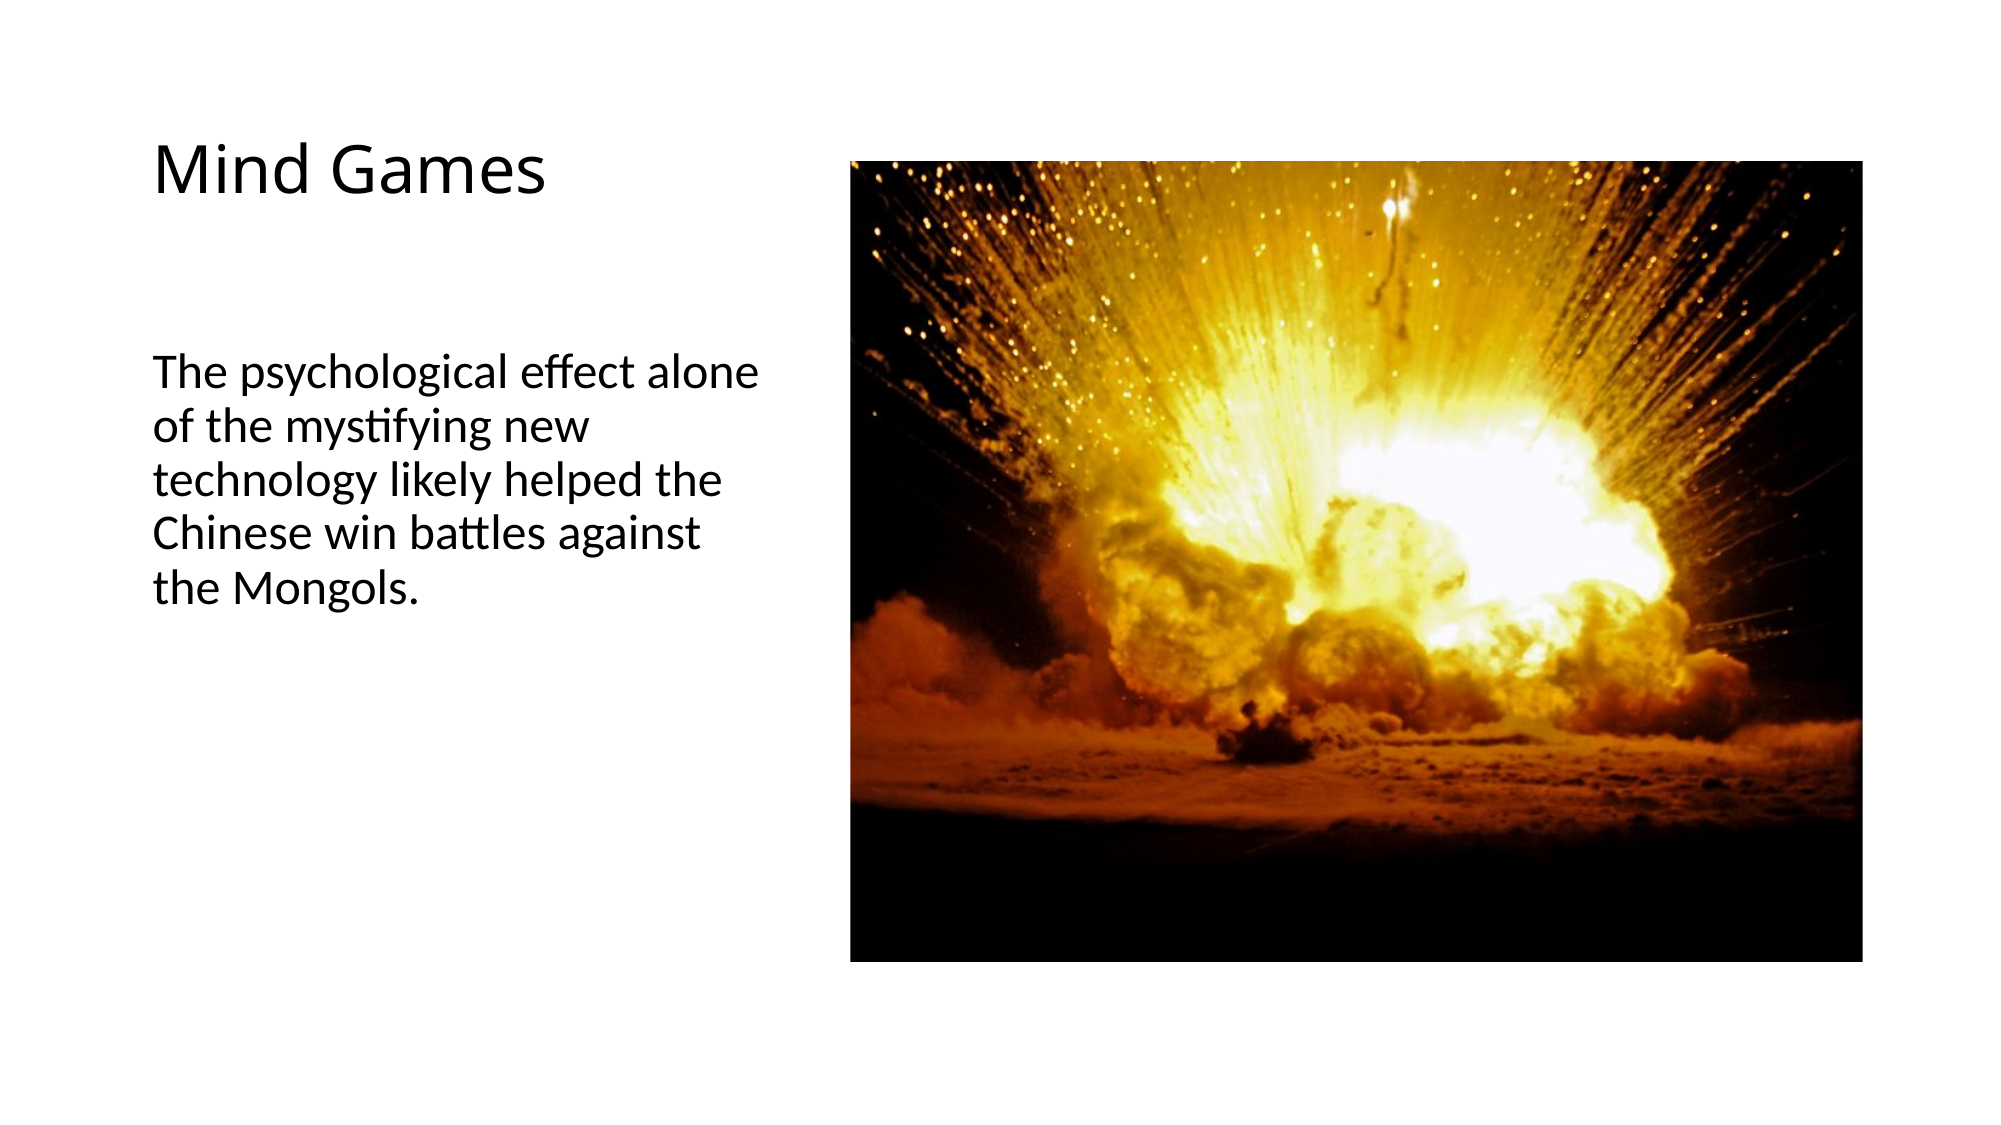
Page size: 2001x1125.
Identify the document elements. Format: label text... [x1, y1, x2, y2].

list The psychological effect alone of the mystifying new technology likely helped the Chinese win battles against the Mongols. [137, 337, 783, 963]
picture [850, 161, 1863, 962]
title Mind Games [137, 75, 783, 216]
